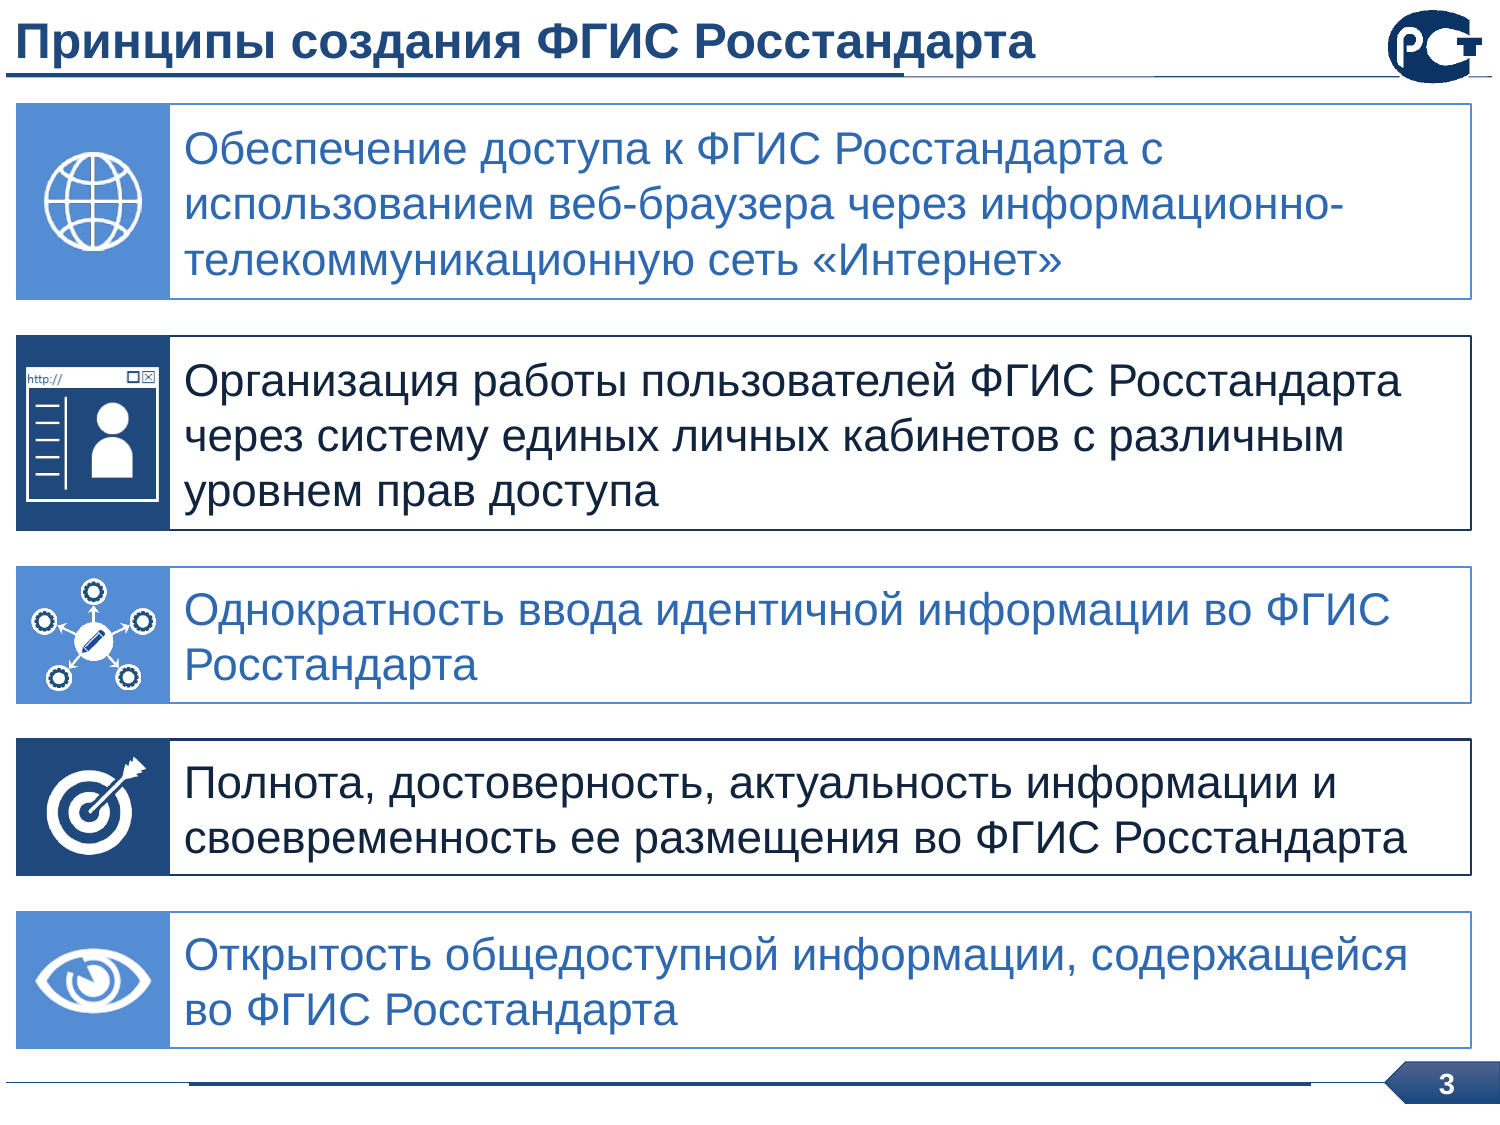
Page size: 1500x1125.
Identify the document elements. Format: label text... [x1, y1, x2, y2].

text_box Однократность ввода идентичной информации во ФГИС Росстандарта [170, 567, 1472, 703]
text_box Открытость общедоступной информации, содержащейся во ФГИС Росстандарта [174, 911, 1472, 1048]
text_box [16, 856, 170, 876]
text_box [16, 566, 170, 704]
text_box Обеспечение доступа к ФГИС Росстандарта с использованием веб-браузера через информационно-телекоммуникационную сеть «Интернет» [170, 104, 1472, 299]
text_box [16, 738, 170, 755]
text_box Организация работы пользователей ФГИС Росстандарта через систему единых личных кабинетов с различным уровнем прав доступа [170, 335, 1472, 531]
slide_number 3 [1384, 1062, 1500, 1104]
text_box Полнота, достоверность, актуальность информации и своевременность ее размещения во ФГИС Росстандарта [170, 739, 1472, 876]
picture [44, 152, 143, 251]
text_box [16, 335, 170, 531]
picture [30, 578, 156, 691]
picture [12, 900, 174, 1062]
title Принципы создания ФГИС Росстандарта [0, 0, 1495, 77]
picture [7, 755, 179, 856]
text_box [16, 103, 170, 300]
picture [19, 361, 167, 502]
